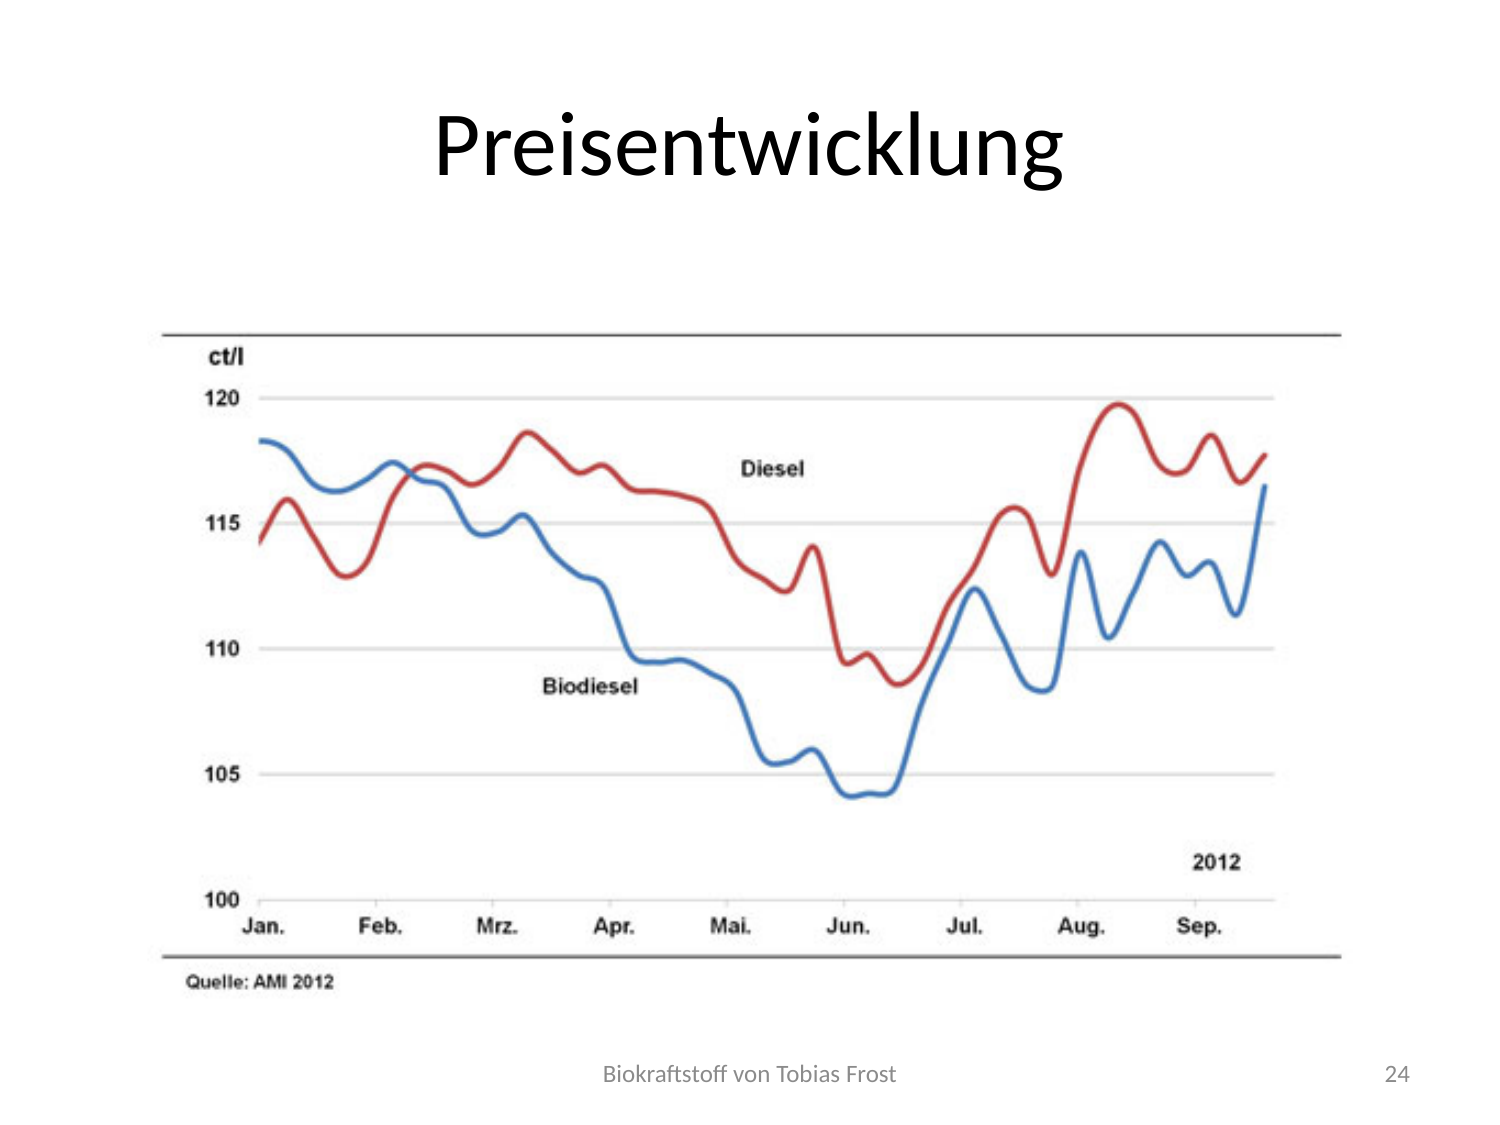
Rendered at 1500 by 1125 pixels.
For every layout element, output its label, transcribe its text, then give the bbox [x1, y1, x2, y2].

title Preisentwicklung [75, 45, 1425, 233]
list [147, 330, 1353, 1012]
footer Biokraftstoff von Tobias Frost [512, 1042, 988, 1103]
slide_number 24 [1074, 1042, 1425, 1103]
